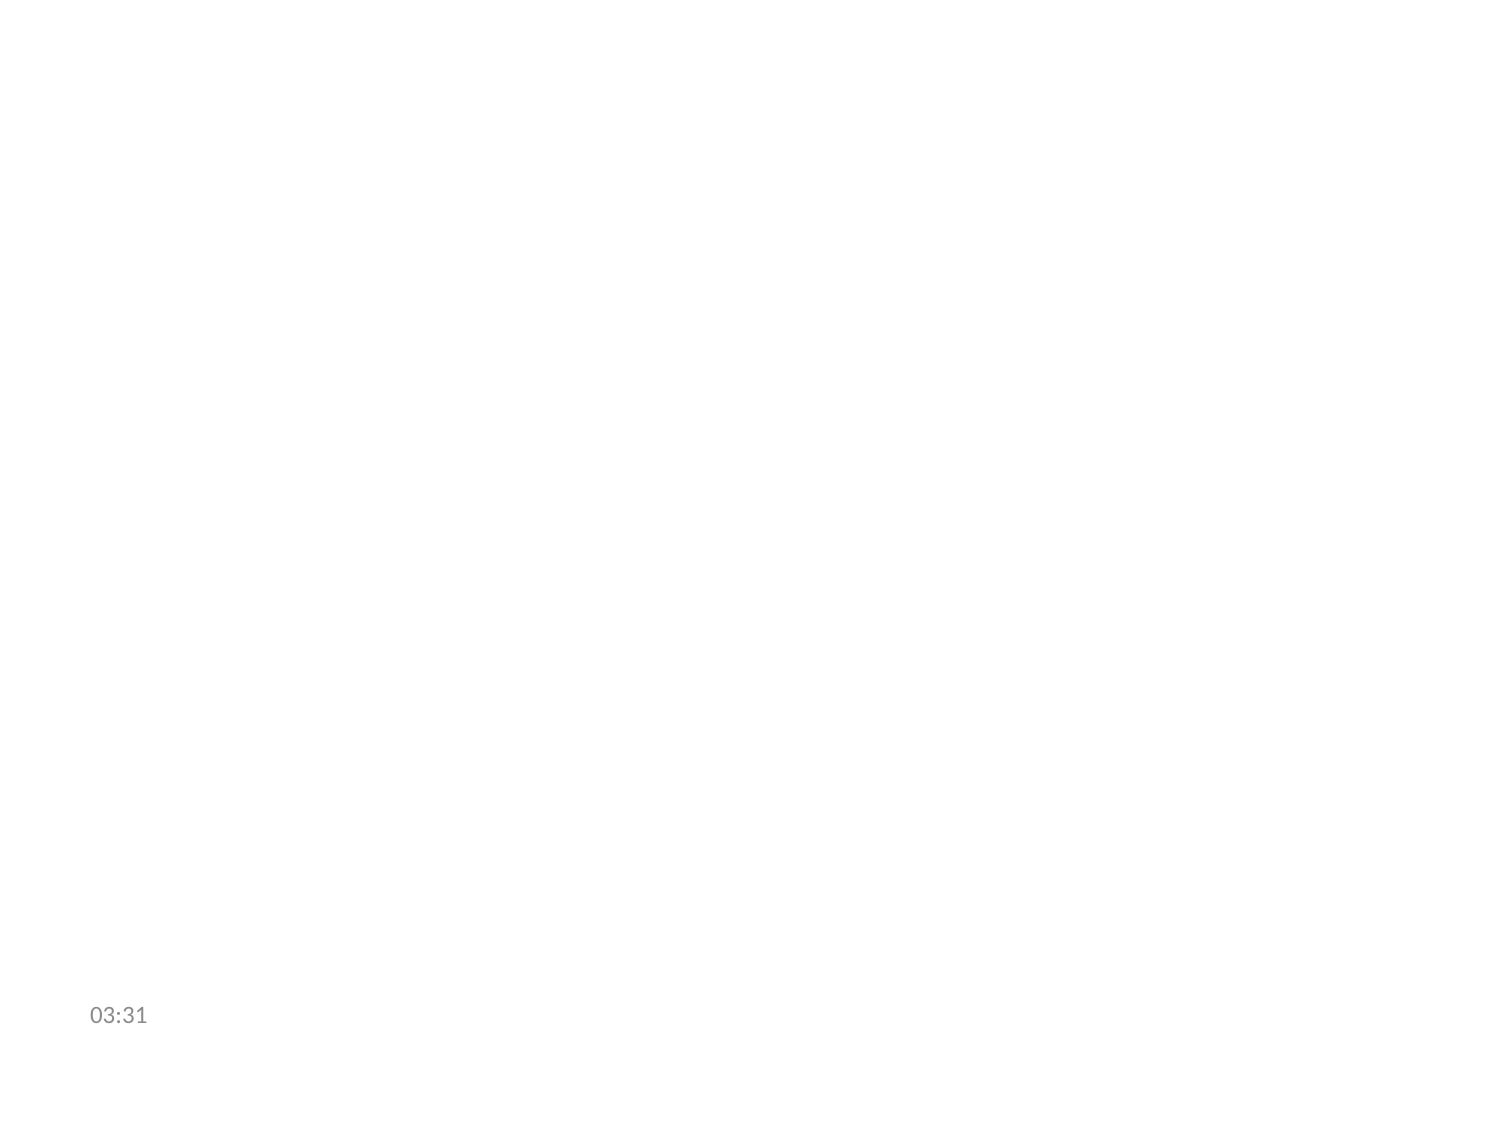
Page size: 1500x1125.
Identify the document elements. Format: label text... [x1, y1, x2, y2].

text_box 15:35 [75, 983, 425, 1044]
